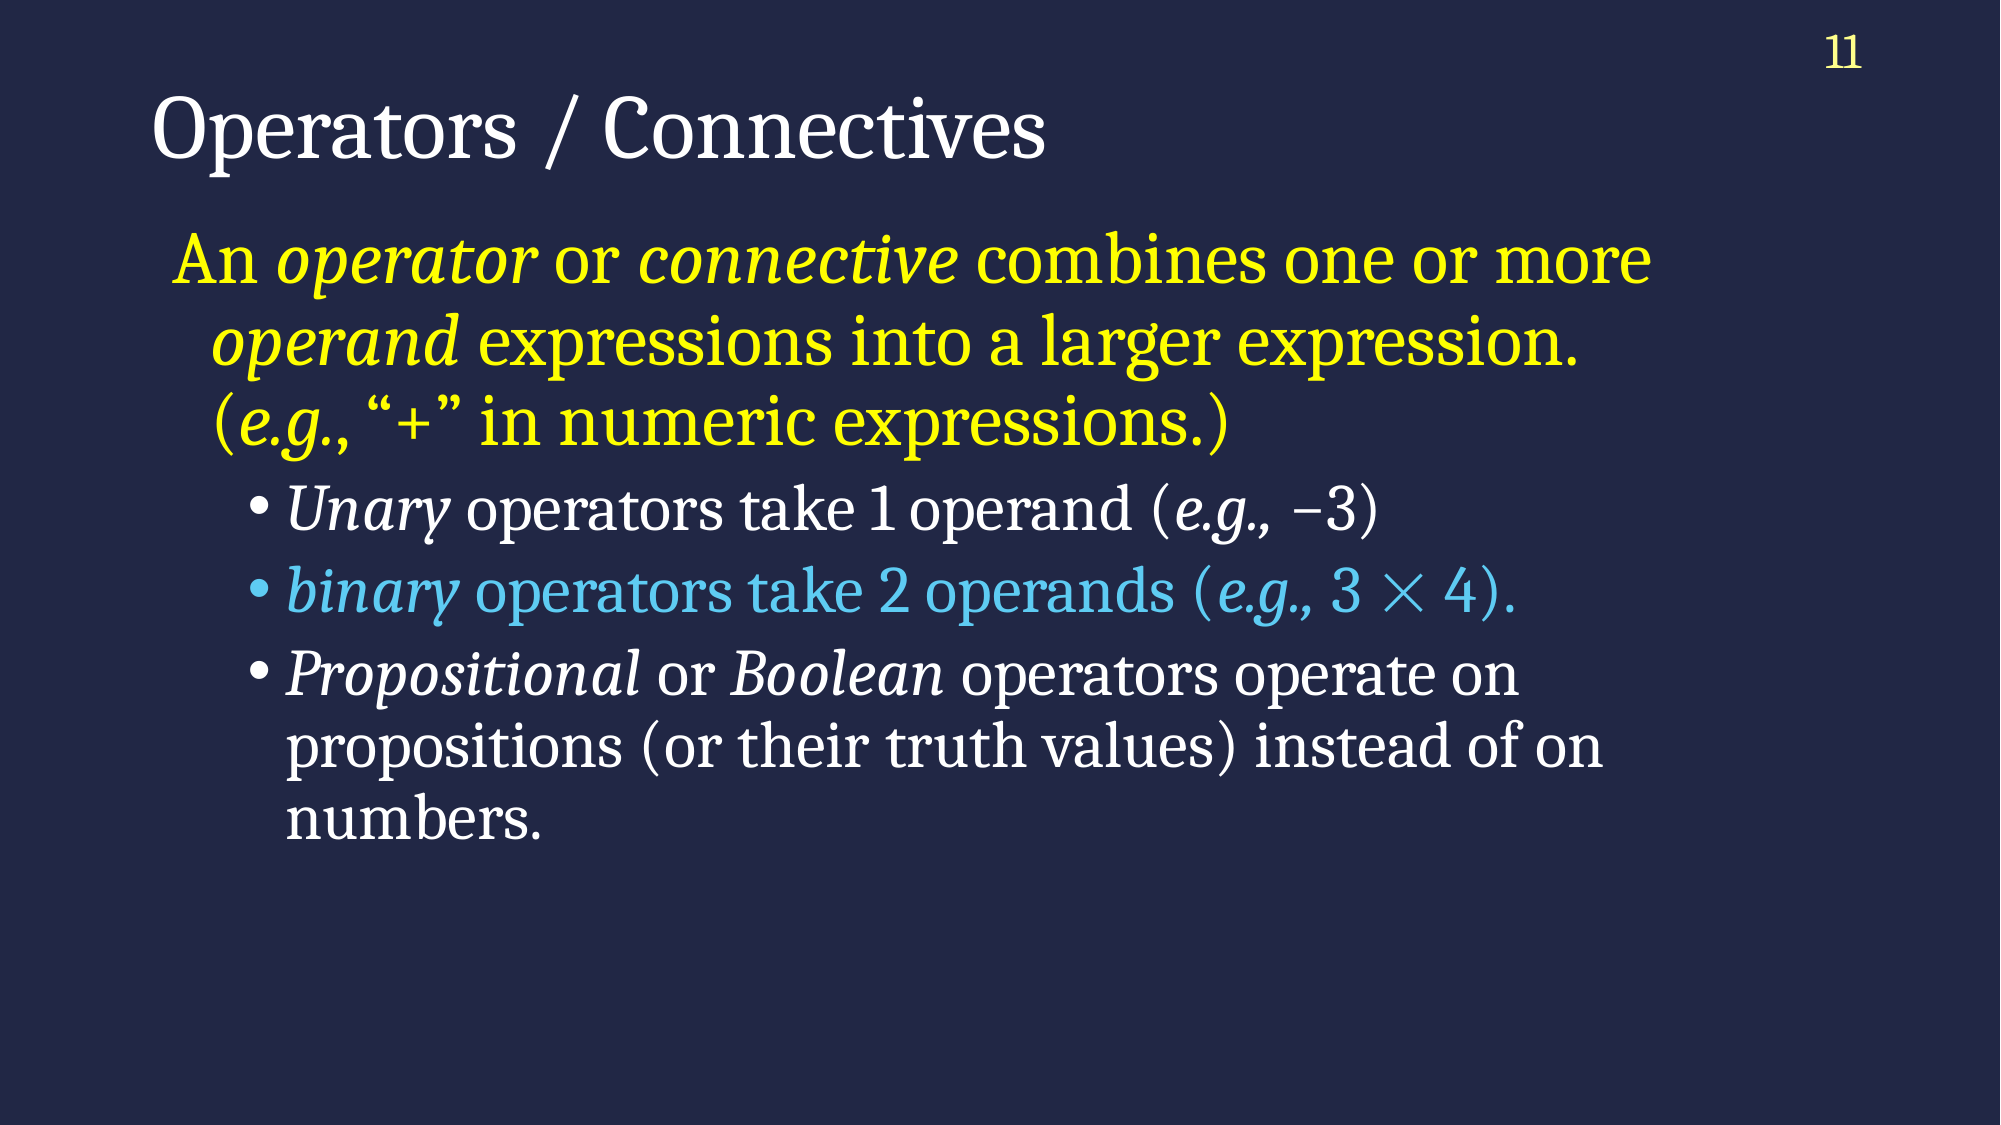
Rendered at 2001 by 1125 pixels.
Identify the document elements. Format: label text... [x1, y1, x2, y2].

title Operators / Connectives [137, 59, 1863, 198]
list An operator or connective combines one or more operand expressions into a larger expression. (e.g., “+” in numeric expressions.) Unary operators take 1 operand (e.g., −3) binary operators take 2 operands (e.g., 3  4). Propositional or Boolean operators operate on propositions (or their truth values) instead of on numbers. [157, 211, 1681, 912]
slide_number 11 [1760, 18, 1877, 79]
